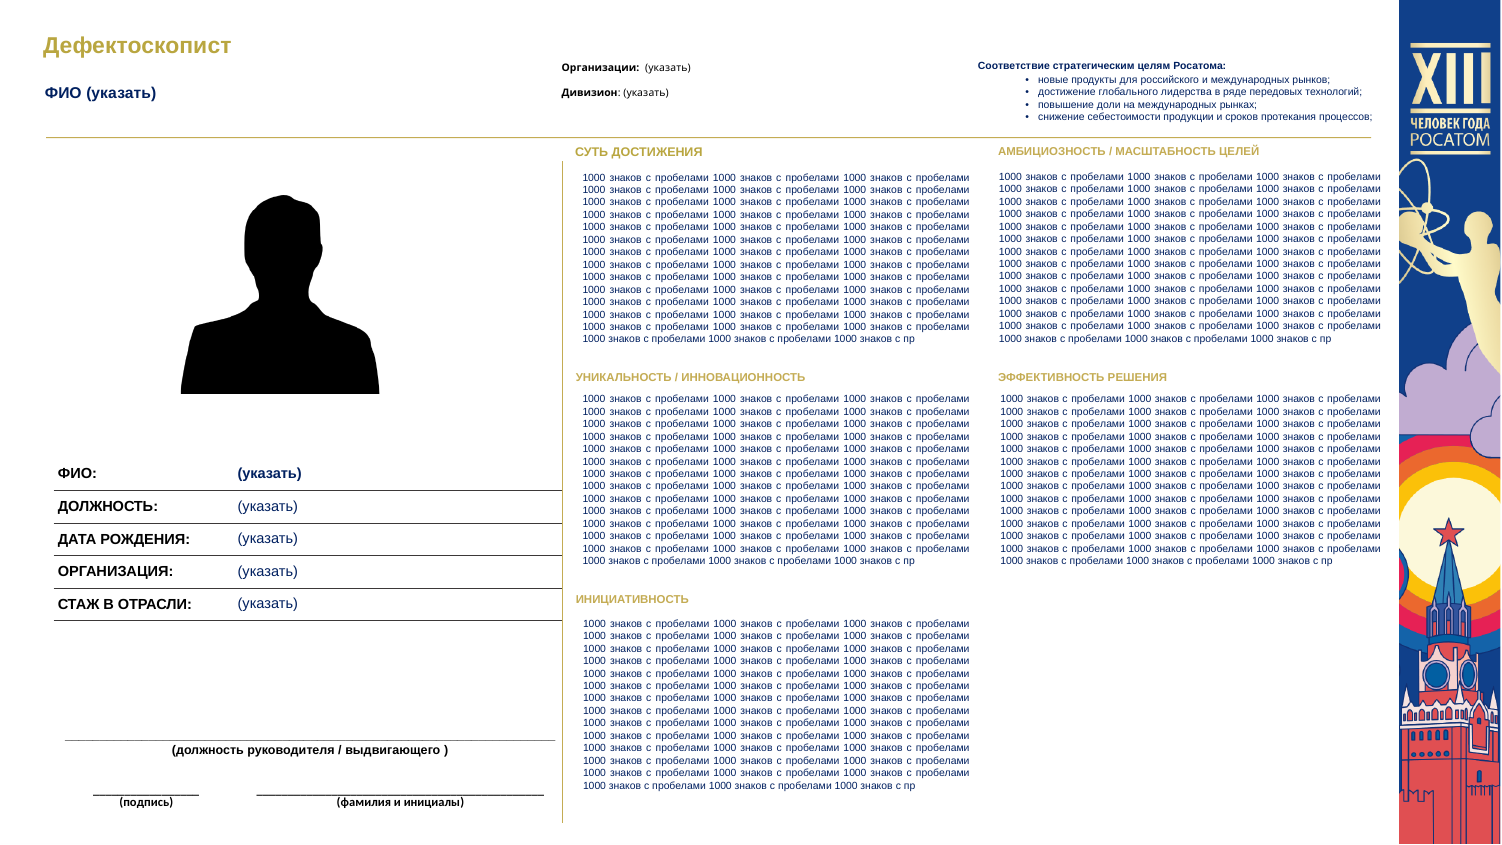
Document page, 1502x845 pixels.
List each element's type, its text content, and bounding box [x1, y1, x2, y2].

text_box 1000 знаков с пробелами 1000 знаков с пробелами 1000 знаков с пробелами 1000 знаков с пробелами 1000 знаков с пробелами 1000 знаков с пробелами 1000 знаков с пробелами 1000 знаков с пробелами 1000 знаков с пробелами 1000 знаков с пробелами 1000 знаков с пробелами 1000 знаков с пробелами 1000 знаков с пробелами 1000 знаков с пробелами 1000 знаков с пробелами 1000 знаков с пробелами 1000 знаков с пробелами 1000 знаков с пробелами 1000 знаков с пробелами 1000 знаков с пробелами 1000 знаков с пробелами 1000 знаков с пробелами 1000 знаков с пробелами 1000 знаков с пробелами 1000 знаков с пробелами 1000 знаков с пробелами 1000 знаков с пробелами 1000 знаков с пробелами 1000 знаков с пробелами 1000 знаков с пробелами 1000 знаков с пробелами 1000 знаков с пробелами 1000 знаков с пробелами 1000 знаков с пробелами 1000 знаков с пробелами 1000 знаков с пробелами 1000 знаков с пробелами 1000 знаков с пробелами 1000 знаков с пробелами 1000 знаков с пробелами 1000 знаков с пробелами 1000 знаков с пр [567, 163, 986, 353]
text_box ИНИЦИАТИВНОСТЬ [563, 587, 980, 614]
text_box Организации: (указать) Дивизион: (указать) [561, 60, 1010, 111]
table_header ФИО: [54, 458, 223, 490]
text_box [180, 195, 380, 395]
table_header ______________________________________________ (фамилия и инициалы) [239, 777, 562, 822]
picture [0, 0, 1501, 844]
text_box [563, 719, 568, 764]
table_header СУТЬ ДОСТИЖЕНИЯ [567, 138, 984, 163]
table_cell ДАТА РОЖДЕНИЯ: [54, 524, 223, 555]
text_box Соответствие стратегическим целям Росатома: [963, 52, 1242, 80]
table_cell ДОЛЖНОСТЬ: [54, 491, 223, 523]
table_cell (указать) [223, 524, 562, 555]
table_header (указать) [223, 458, 562, 490]
table_cell (указать) [223, 556, 562, 588]
text_box УНИКАЛЬНОСТЬ / ИННОВАЦИОННОСТЬ [563, 364, 980, 391]
text_box • новые продукты для российского и международных рынков; • достижение глобального лидерства в ряде передовых технологий; • повышение доли на международных рынках; • снижение себестоимости продукции и сроков протекания процессов; [1010, 65, 1394, 148]
text_box 1000 знаков с пробелами 1000 знаков с пробелами 1000 знаков с пробелами 1000 знаков с пробелами 1000 знаков с пробелами 1000 знаков с пробелами 1000 знаков с пробелами 1000 знаков с пробелами 1000 знаков с пробелами 1000 знаков с пробелами 1000 знаков с пробелами 1000 знаков с пробелами 1000 знаков с пробелами 1000 знаков с пробелами 1000 знаков с пробелами 1000 знаков с пробелами 1000 знаков с пробелами 1000 знаков с пробелами 1000 знаков с пробелами 1000 знаков с пробелами 1000 знаков с пробелами 1000 знаков с пробелами 1000 знаков с пробелами 1000 знаков с пробелами 1000 знаков с пробелами 1000 знаков с пробелами 1000 знаков с пробелами 1000 знаков с пробелами 1000 знаков с пробелами 1000 знаков с пробелами 1000 знаков с пробелами 1000 знаков с пробелами 1000 знаков с пробелами 1000 знаков с пробелами 1000 знаков с пробелами 1000 знаков с пробелами 1000 знаков с пробелами 1000 знаков с пробелами 1000 знаков с пробелами 1000 знаков с пробелами 1000 знаков с пробелами 1000 знаков с пр [985, 384, 1397, 575]
table_cell (указать) [223, 589, 562, 620]
table_cell ОРГАНИЗАЦИЯ: [54, 556, 223, 588]
text_box 1000 знаков с пробелами 1000 знаков с пробелами 1000 знаков с пробелами 1000 знаков с пробелами 1000 знаков с пробелами 1000 знаков с пробелами 1000 знаков с пробелами 1000 знаков с пробелами 1000 знаков с пробелами 1000 знаков с пробелами 1000 знаков с пробелами 1000 знаков с пробелами 1000 знаков с пробелами 1000 знаков с пробелами 1000 знаков с пробелами 1000 знаков с пробелами 1000 знаков с пробелами 1000 знаков с пробелами 1000 знаков с пробелами 1000 знаков с пробелами 1000 знаков с пробелами 1000 знаков с пробелами 1000 знаков с пробелами 1000 знаков с пробелами 1000 знаков с пробелами 1000 знаков с пробелами 1000 знаков с пробелами 1000 знаков с пробелами 1000 знаков с пробелами 1000 знаков с пробелами 1000 знаков с пробелами 1000 знаков с пробелами 1000 знаков с пробелами 1000 знаков с пробелами 1000 знаков с пробелами 1000 знаков с пробелами 1000 знаков с пробелами 1000 знаков с пробелами 1000 знаков с пробелами 1000 знаков с пробелами 1000 знаков с пробелами 1000 знаков с пр [568, 609, 986, 799]
text_box АМБИЦИОЗНОСТЬ / МАСШТАБНОСТЬ ЦЕЛЕЙ [984, 139, 1403, 166]
text_box ______________________________________________________________________ (должность руководителя / выдвигающего ) [46, 719, 562, 764]
text_box ФИО (указать) [30, 79, 550, 110]
text_box 1000 знаков с пробелами 1000 знаков с пробелами 1000 знаков с пробелами 1000 знаков с пробелами 1000 знаков с пробелами 1000 знаков с пробелами 1000 знаков с пробелами 1000 знаков с пробелами 1000 знаков с пробелами 1000 знаков с пробелами 1000 знаков с пробелами 1000 знаков с пробелами 1000 знаков с пробелами 1000 знаков с пробелами 1000 знаков с пробелами 1000 знаков с пробелами 1000 знаков с пробелами 1000 знаков с пробелами 1000 знаков с пробелами 1000 знаков с пробелами 1000 знаков с пробелами 1000 знаков с пробелами 1000 знаков с пробелами 1000 знаков с пробелами 1000 знаков с пробелами 1000 знаков с пробелами 1000 знаков с пробелами 1000 знаков с пробелами 1000 знаков с пробелами 1000 знаков с пробелами 1000 знаков с пробелами 1000 знаков с пробелами 1000 знаков с пробелами 1000 знаков с пробелами 1000 знаков с пробелами 1000 знаков с пробелами 1000 знаков с пробелами 1000 знаков с пробелами 1000 знаков с пробелами 1000 знаков с пробелами 1000 знаков с пробелами 1000 знаков с пр [567, 384, 985, 575]
table_cell (указать) [223, 491, 562, 523]
text_box 1000 знаков с пробелами 1000 знаков с пробелами 1000 знаков с пробелами 1000 знаков с пробелами 1000 знаков с пробелами 1000 знаков с пробелами 1000 знаков с пробелами 1000 знаков с пробелами 1000 знаков с пробелами 1000 знаков с пробелами 1000 знаков с пробелами 1000 знаков с пробелами 1000 знаков с пробелами 1000 знаков с пробелами 1000 знаков с пробелами 1000 знаков с пробелами 1000 знаков с пробелами 1000 знаков с пробелами 1000 знаков с пробелами 1000 знаков с пробелами 1000 знаков с пробелами 1000 знаков с пробелами 1000 знаков с пробелами 1000 знаков с пробелами 1000 знаков с пробелами 1000 знаков с пробелами 1000 знаков с пробелами 1000 знаков с пробелами 1000 знаков с пробелами 1000 знаков с пробелами 1000 знаков с пробелами 1000 знаков с пробелами 1000 знаков с пробелами 1000 знаков с пробелами 1000 знаков с пробелами 1000 знаков с пробелами 1000 знаков с пробелами 1000 знаков с пробелами 1000 знаков с пробелами 1000 знаков с пробелами 1000 знаков с пробелами 1000 знаков с пр [984, 162, 1397, 352]
text_box ЭФФЕКТИВНОСТЬ РЕШЕНИЯ [983, 364, 1403, 391]
table_cell СТАЖ В ОТРАСЛИ: [54, 589, 223, 620]
text_box Дефектоскопист [28, 23, 1402, 66]
table_header _________________ (подпись) [54, 777, 239, 822]
